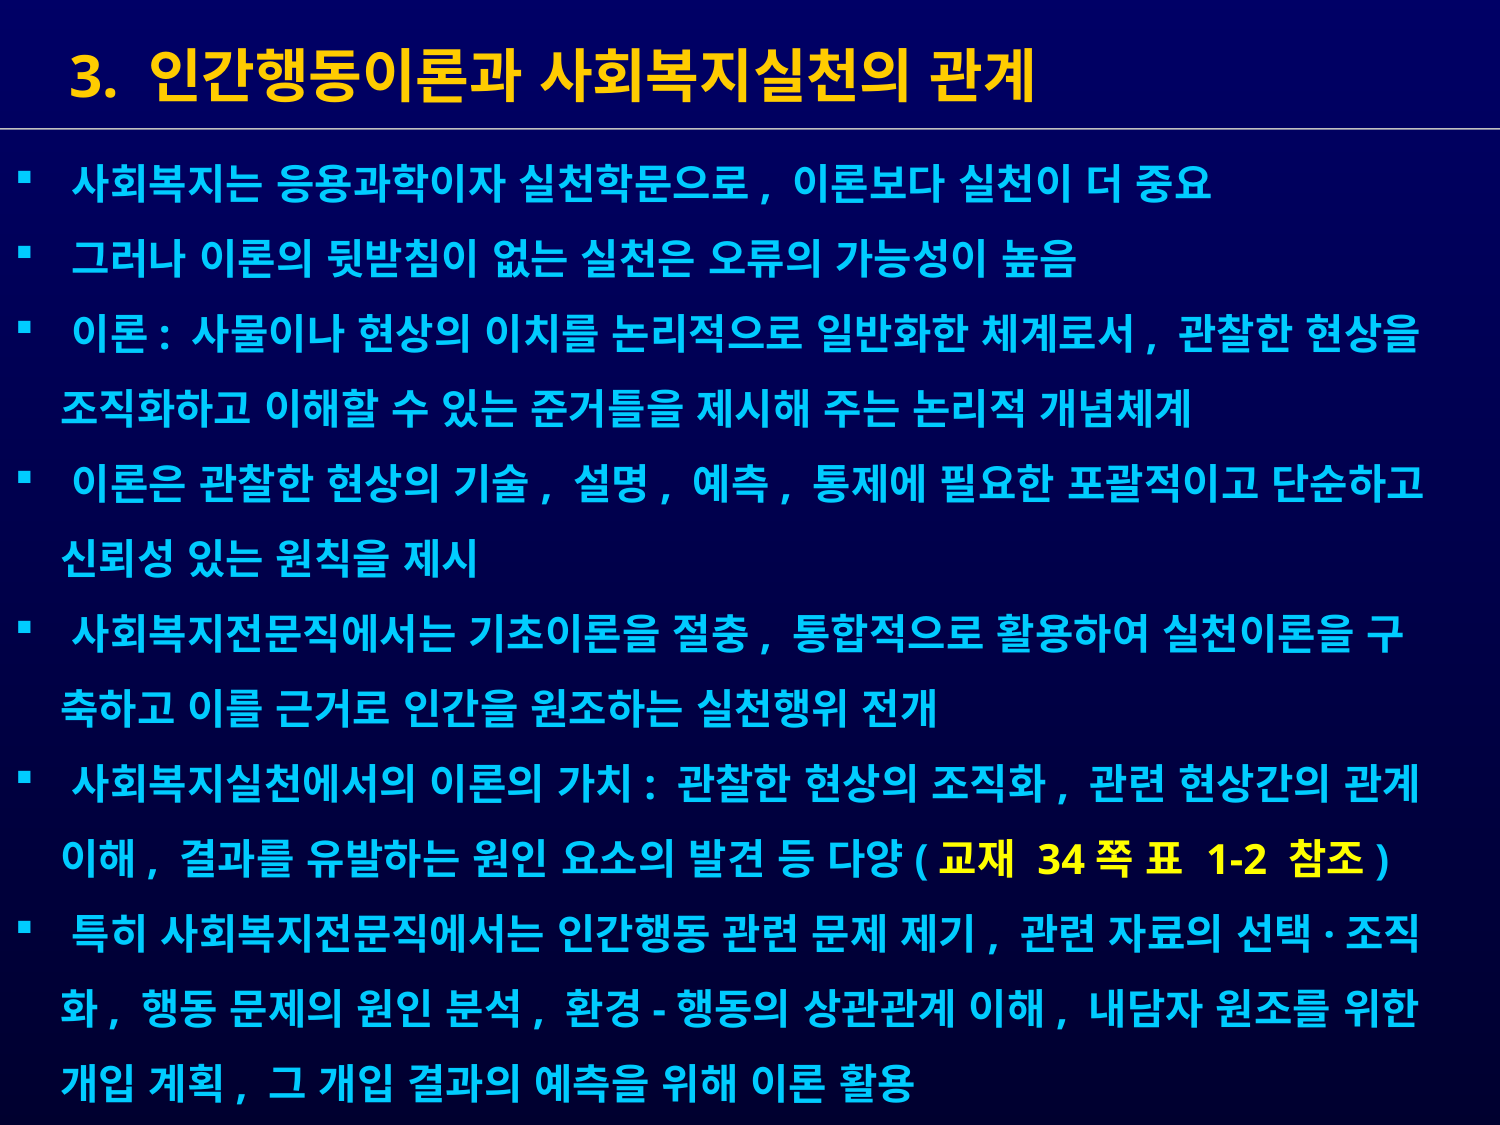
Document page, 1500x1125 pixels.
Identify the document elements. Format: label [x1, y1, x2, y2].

text_box [0, 31, 1500, 1125]
